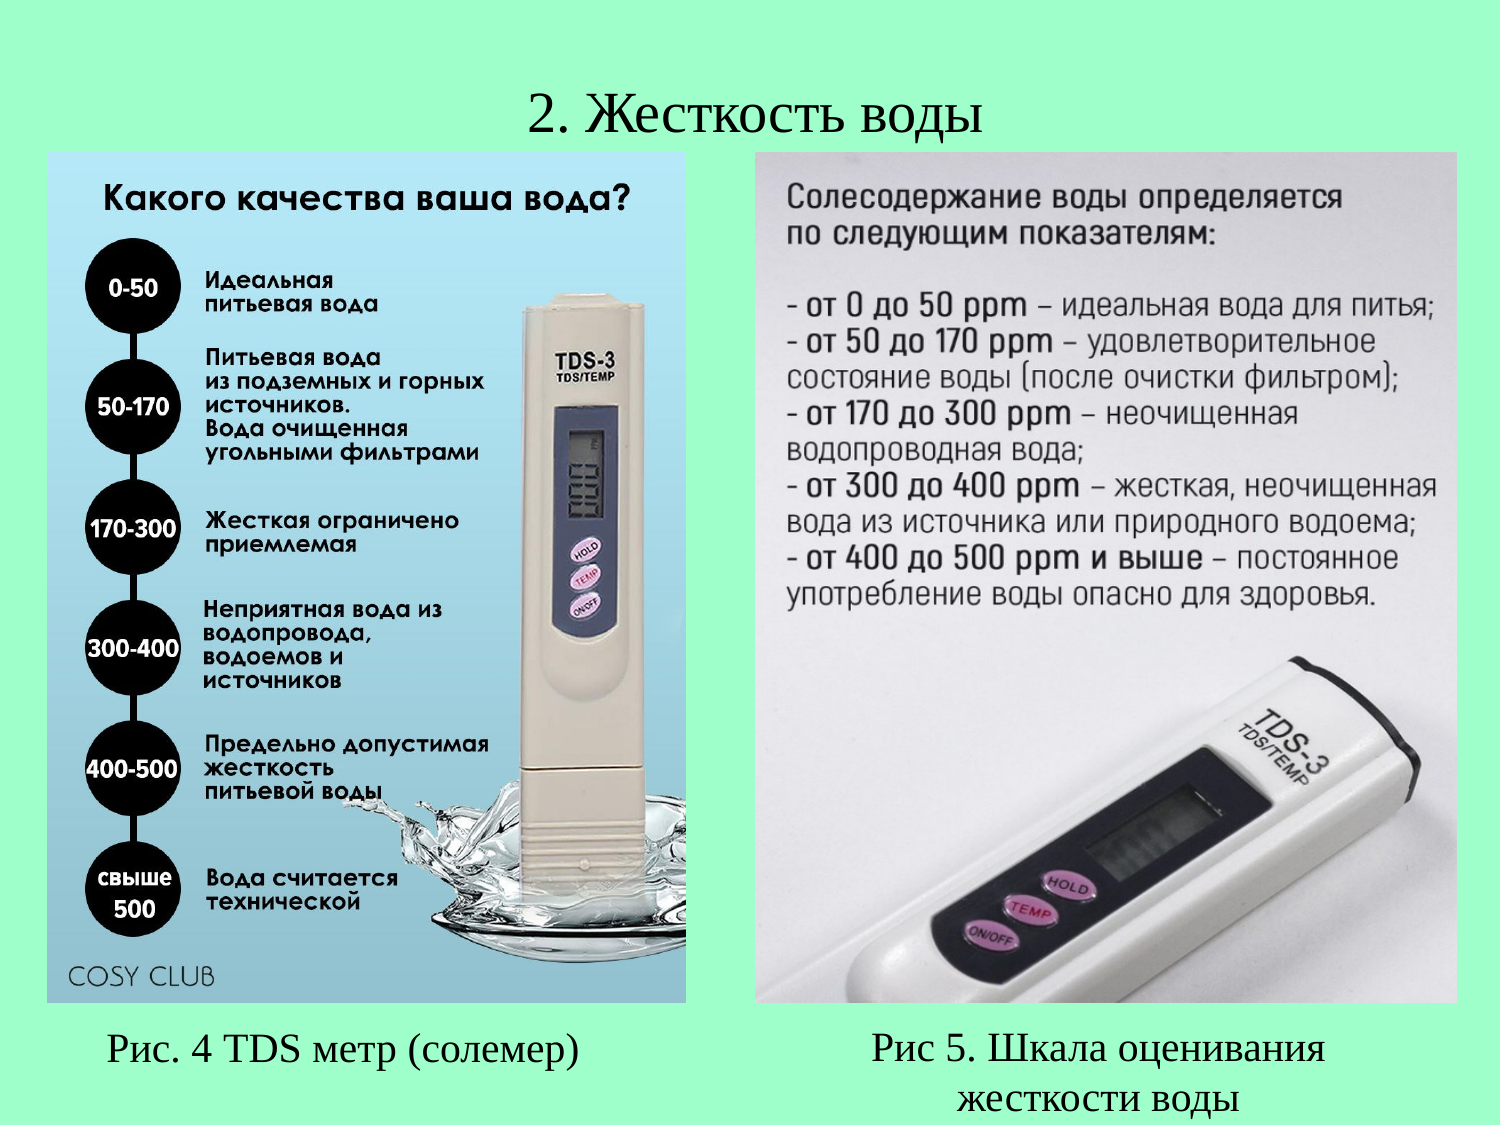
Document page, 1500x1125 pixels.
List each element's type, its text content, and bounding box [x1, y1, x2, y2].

text_box Рис. 4 TDS метр (солемер) [91, 1013, 647, 1078]
text_box Рис 5. Шкала оценивания жесткости воды [773, 1012, 1424, 1125]
picture [47, 151, 686, 1003]
text_box 2. Жесткость воды [88, 66, 1424, 152]
picture [755, 151, 1457, 1003]
